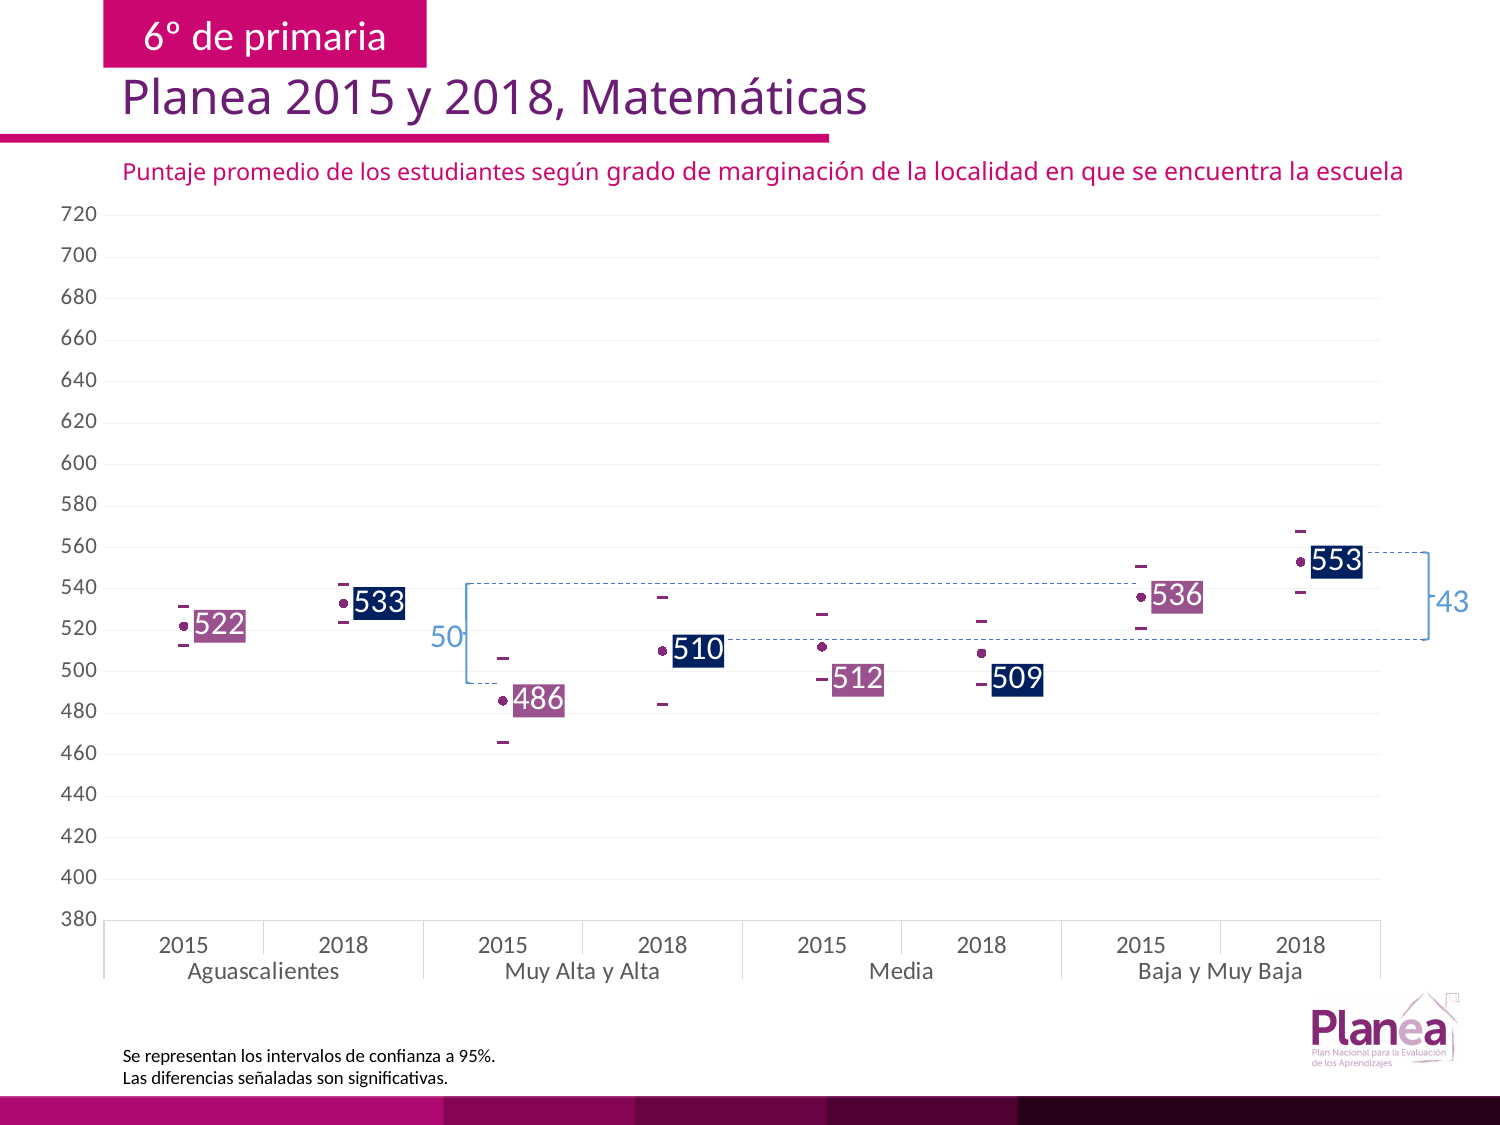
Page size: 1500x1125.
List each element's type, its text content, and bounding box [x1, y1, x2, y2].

text_box Planea 2015 y 2018, Matemáticas [106, 65, 1458, 145]
text_box Se representan los intervalos de confianza a 95%. Las diferencias señaladas son significativas. [108, 1036, 1211, 1096]
text_box Puntaje promedio de los estudiantes según grado de marginación de la localidad en que se encuentra la escuela [107, 145, 1428, 178]
picture [1312, 1002, 1462, 1068]
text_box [33, 178, 1482, 1002]
text_box [0, 133, 830, 144]
picture [0, 1096, 1500, 1125]
